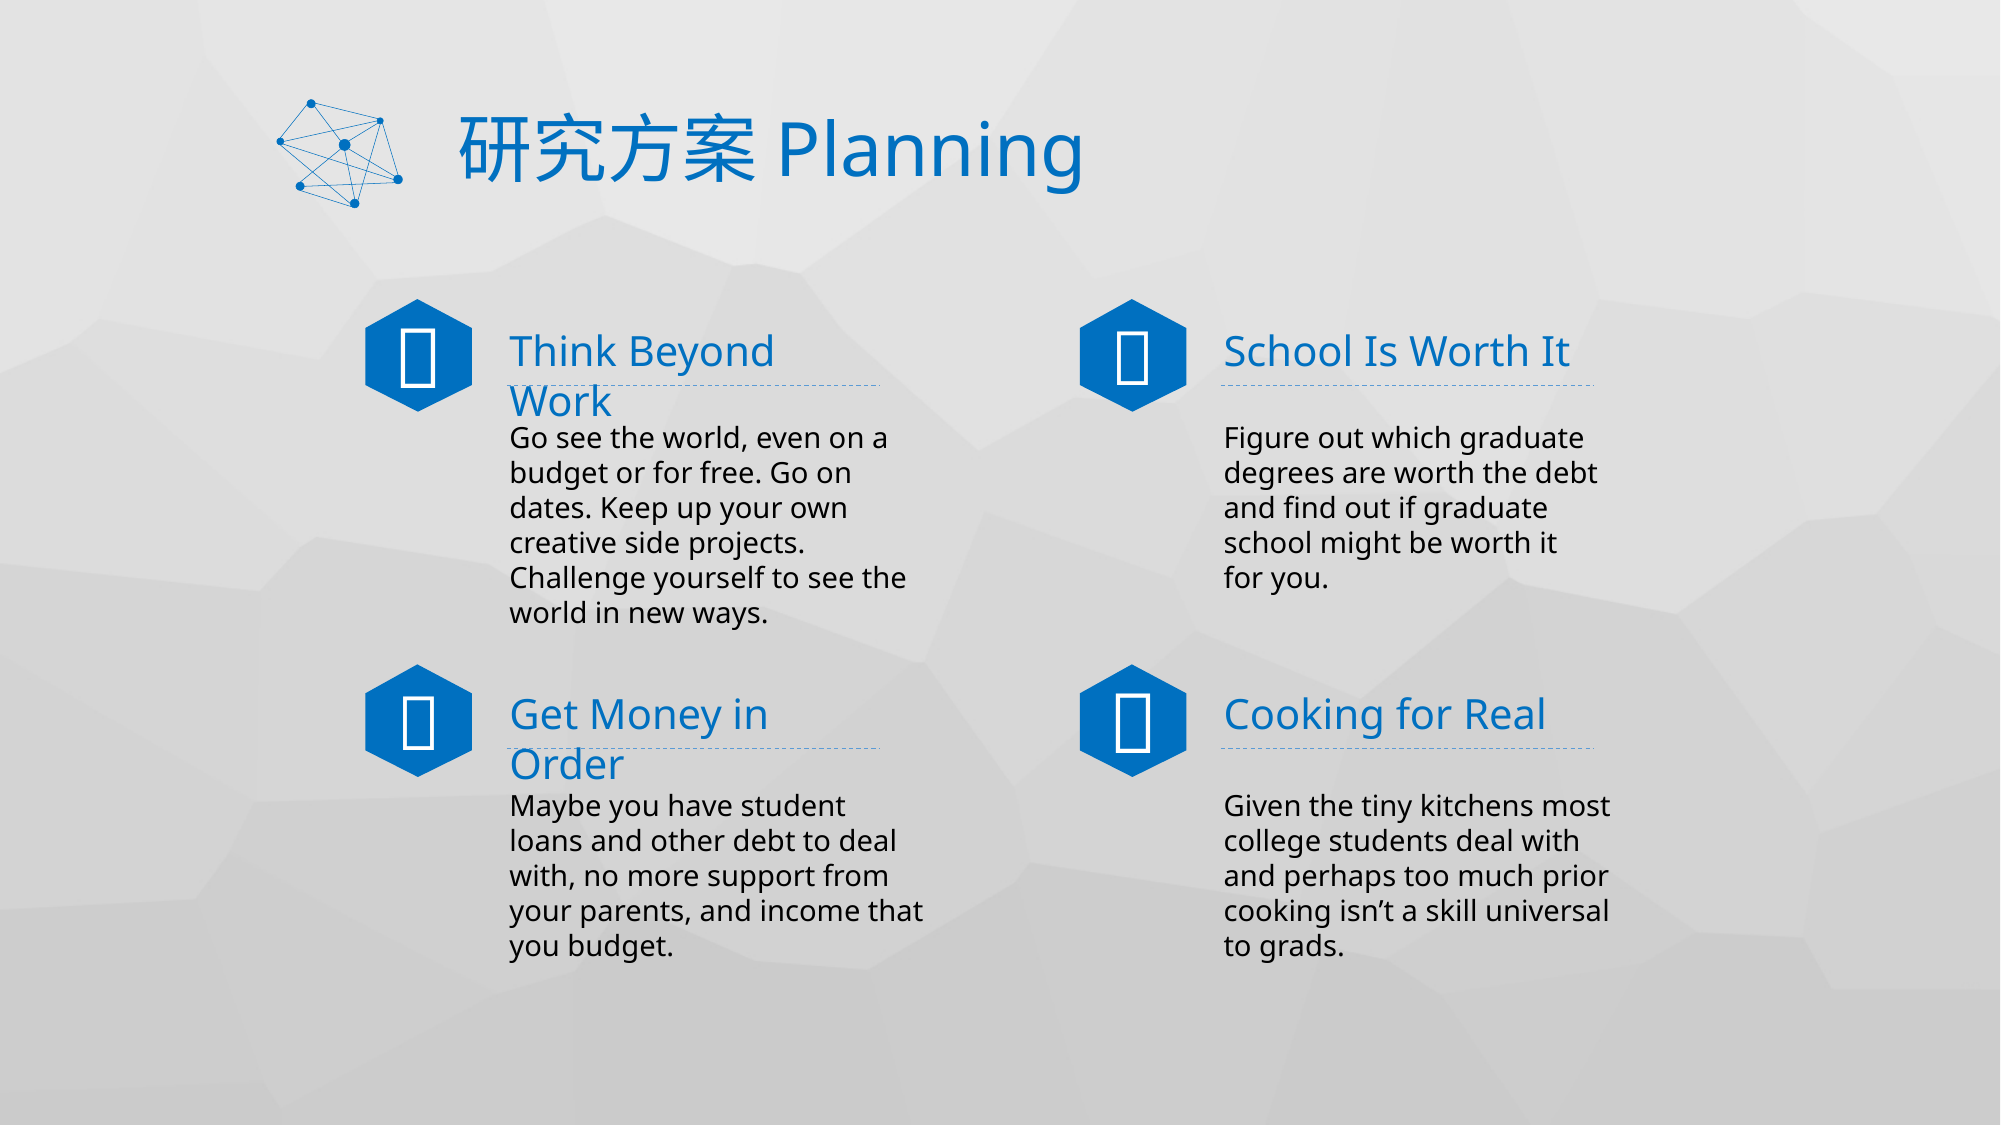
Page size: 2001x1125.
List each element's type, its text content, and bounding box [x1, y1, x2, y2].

text_box School Is Worth It [1208, 317, 1616, 382]
picture [0, 0, 2001, 1125]
text_box  [1079, 299, 1187, 412]
text_box Cooking for Real [1208, 680, 1616, 745]
text_box Maybe you have student loans and other debt to deal with, no more support from your parents, and income that you budget. [494, 780, 942, 970]
text_box Figure out which graduate degrees are worth the debt and find out if graduate school might be worth it for you. [1208, 411, 1616, 602]
text_box Get Money in Order [494, 680, 902, 780]
text_box Think Beyond Work [494, 316, 902, 411]
text_box Given the tiny kitchens most college students deal with and perhaps too much prior cooking isn’t a skill universal to grads. [1208, 780, 1639, 970]
text_box  [365, 299, 472, 412]
text_box  [365, 664, 472, 777]
text_box Go see the world, even on a budget or for free. Go on dates. Keep up your own creative side projects. Challenge yourself to see the world in new ways. [494, 411, 942, 637]
text_box  [1079, 664, 1187, 777]
title 研究方案Planning [442, 87, 1633, 217]
